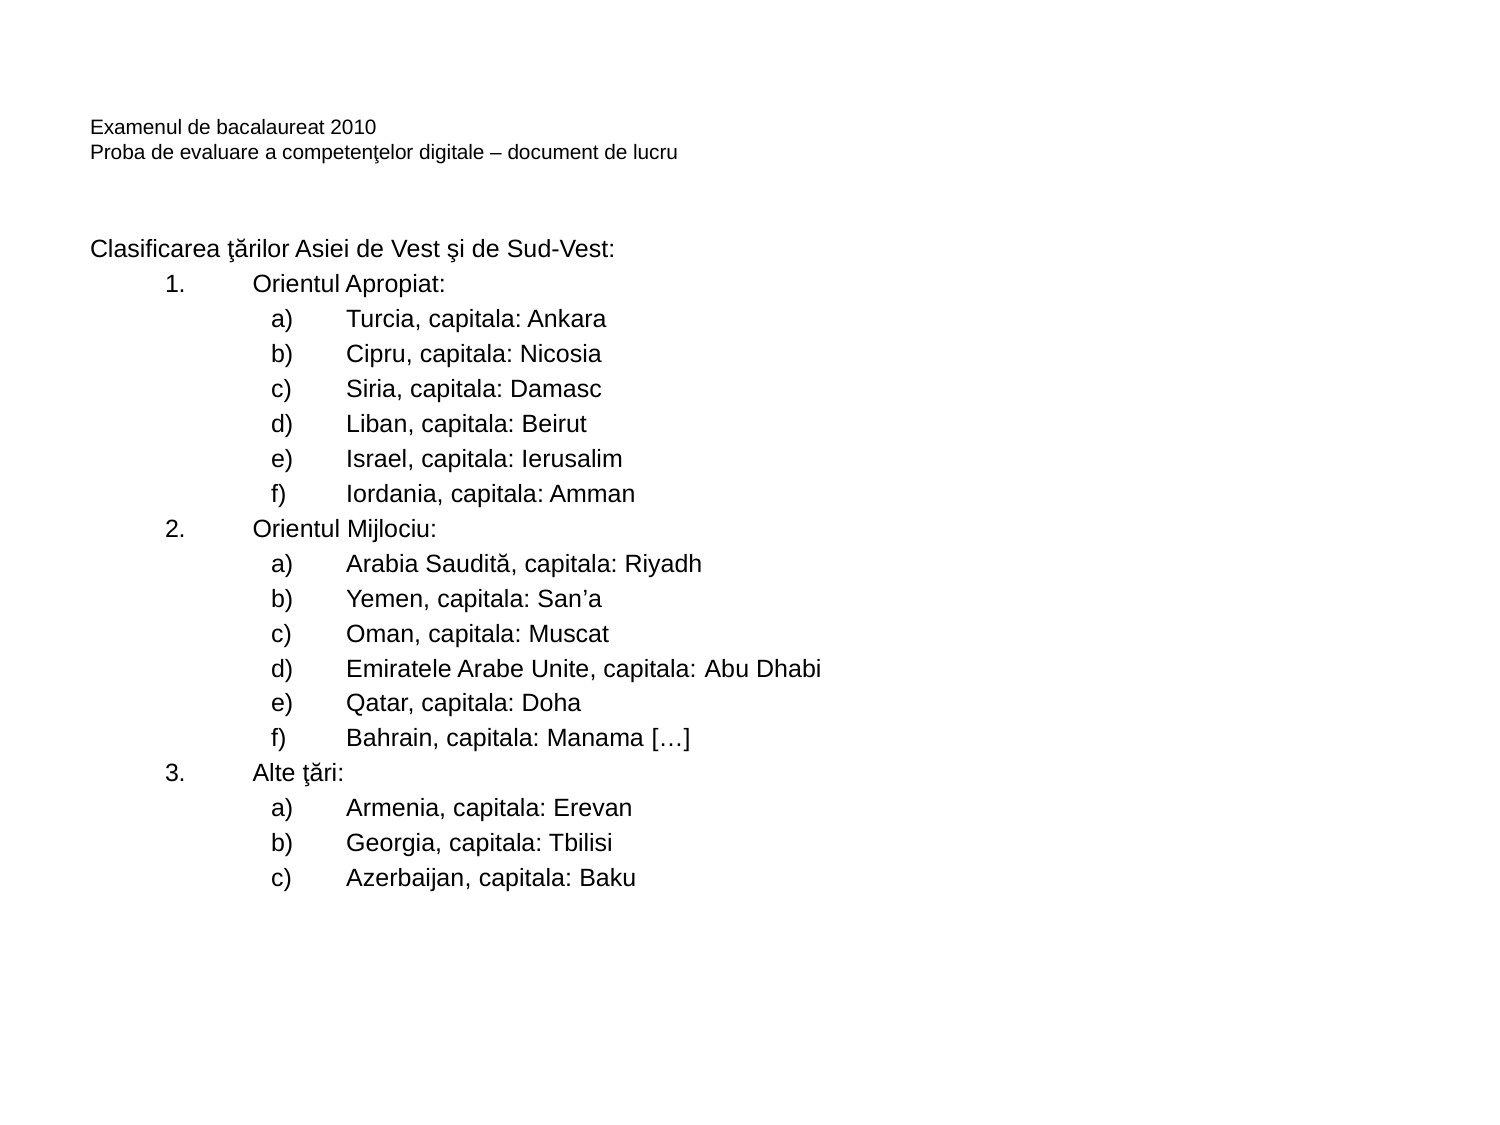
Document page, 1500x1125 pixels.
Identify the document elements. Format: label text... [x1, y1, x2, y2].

list Clasificarea ţărilor Asiei de Vest şi de Sud-Vest: Orientul Apropiat: Turcia, capitala: Ankara Cipru, capitala: Nicosia Siria, capitala: Damasc Liban, capitala: Beirut Israel, capitala: Ierusalim Iordania, capitala: Amman Orientul Mijlociu: Arabia Saudită, capitala: Riyadh Yemen, capitala: San’a Oman, capitala: Muscat Emiratele Arabe Unite, capitala: Abu Dhabi Qatar, capitala: Doha Bahrain, capitala: Manama […] Alte ţări: Armenia, capitala: Erevan Georgia, capitala: Tbilisi Azerbaijan, capitala: Baku [74, 224, 1426, 1038]
title Examenul de bacalaureat 2010 Proba de evaluare a competenţelor digitale – document de lucru [74, 44, 1426, 224]
